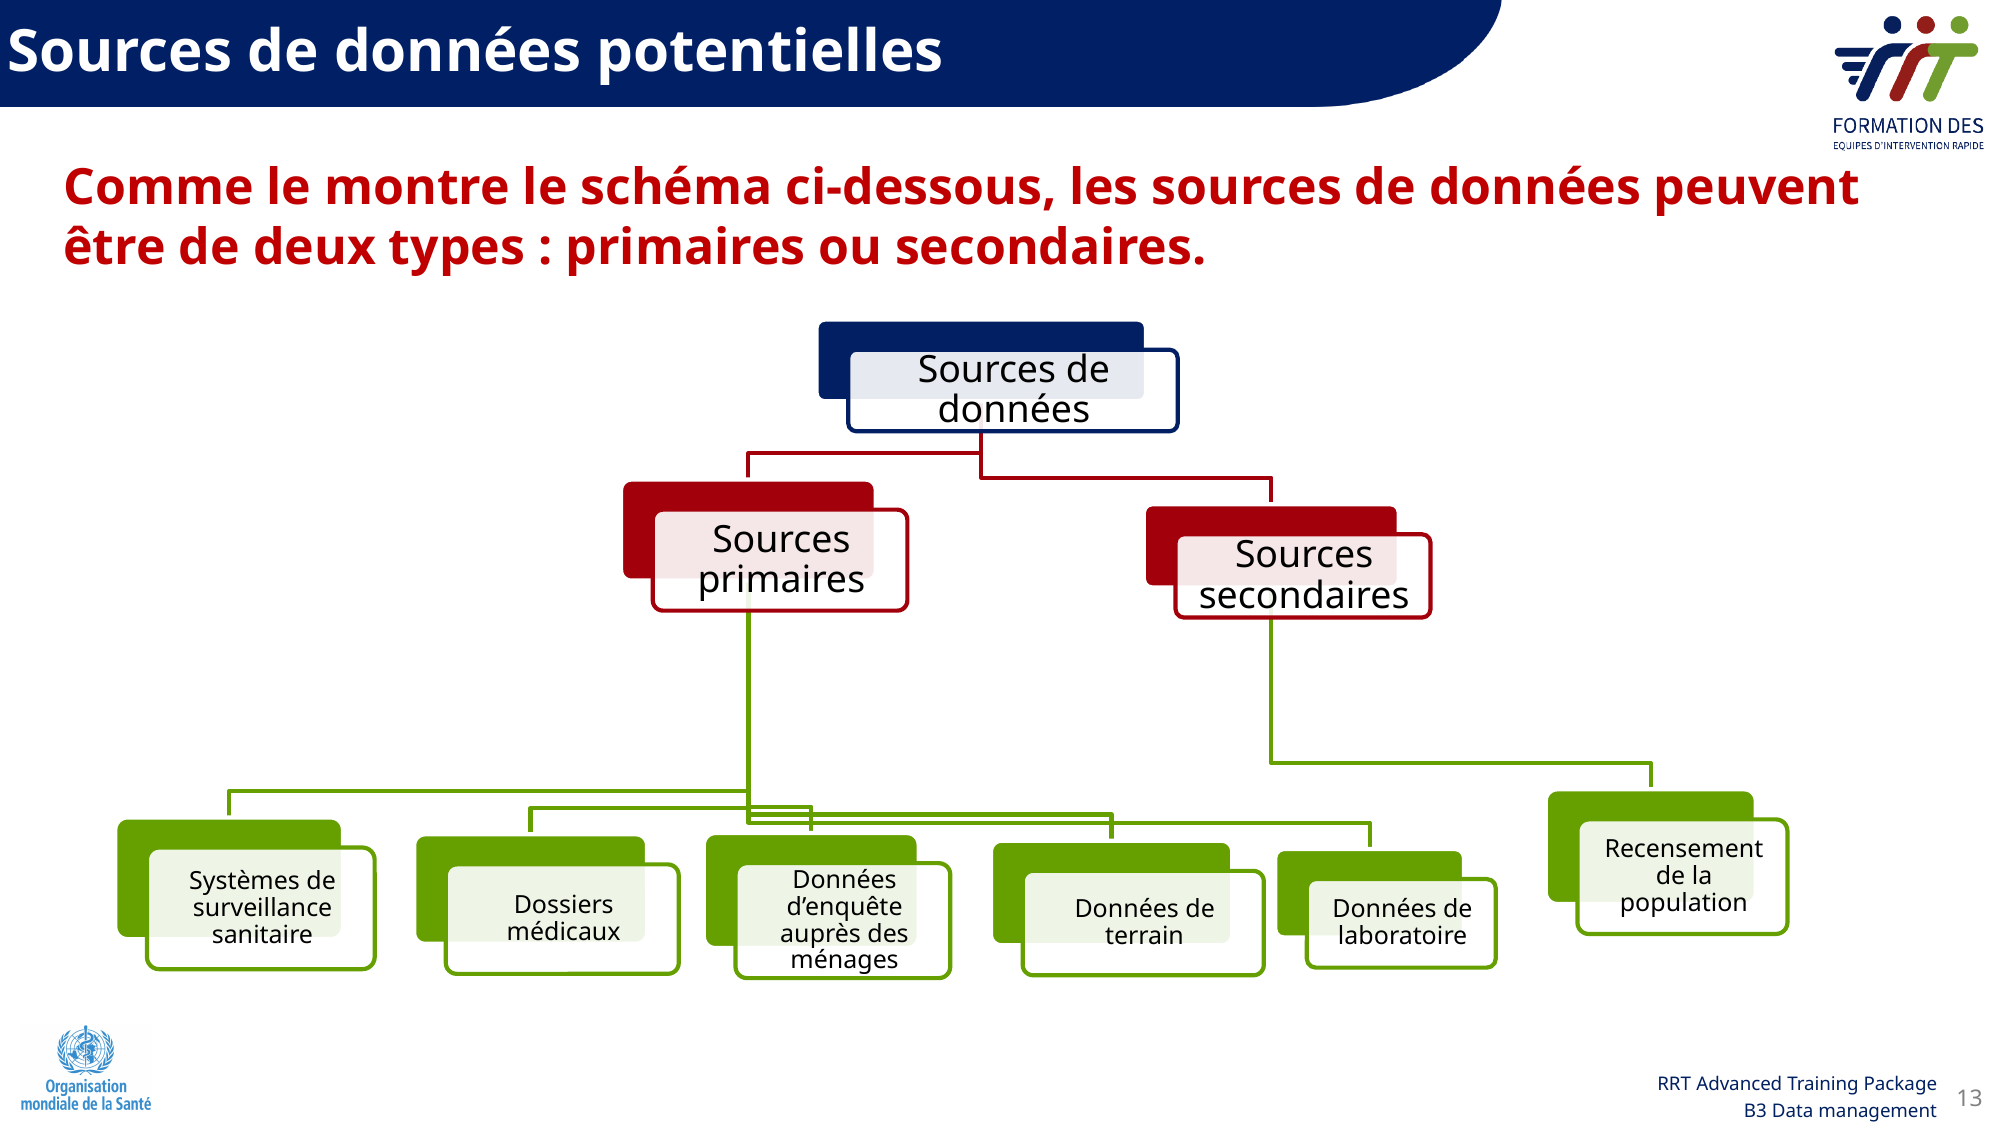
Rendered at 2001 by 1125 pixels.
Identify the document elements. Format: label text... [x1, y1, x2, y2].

text_box Comme le montre le schéma ci-dessous, les sources de données peuvent être de deux types : primaires ou secondaires. [48, 146, 1884, 282]
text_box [122, 349, 1811, 1069]
picture [1833, 15, 1984, 151]
picture [20, 1024, 152, 1111]
title Sources de données potentielles [0, 0, 1801, 147]
